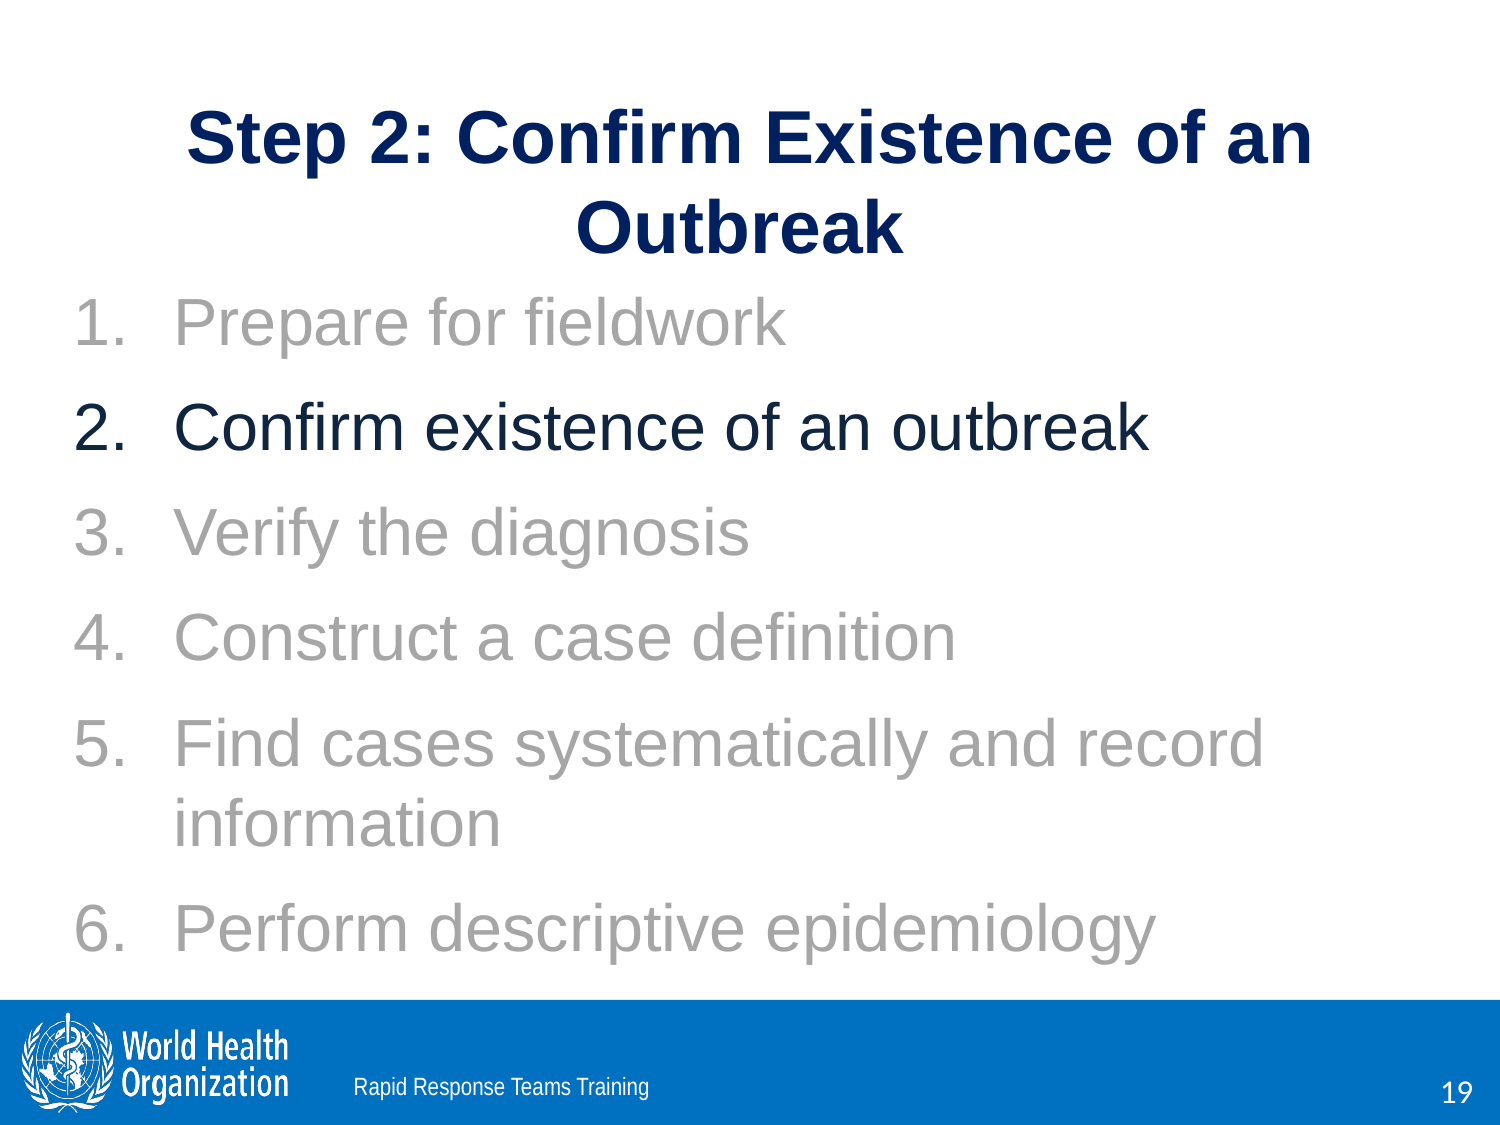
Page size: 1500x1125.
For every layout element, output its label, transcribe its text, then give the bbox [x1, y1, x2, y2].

text_box Prepare for fieldwork Confirm existence of an outbreak Verify the diagnosis Construct a case definition Find cases systematically and record information Perform descriptive epidemiology [58, 271, 1437, 1059]
text_box Step 2: Confirm Existence of an Outbreak [62, 81, 1439, 244]
picture [21, 1012, 288, 1113]
text_box [117, 87, 398, 218]
